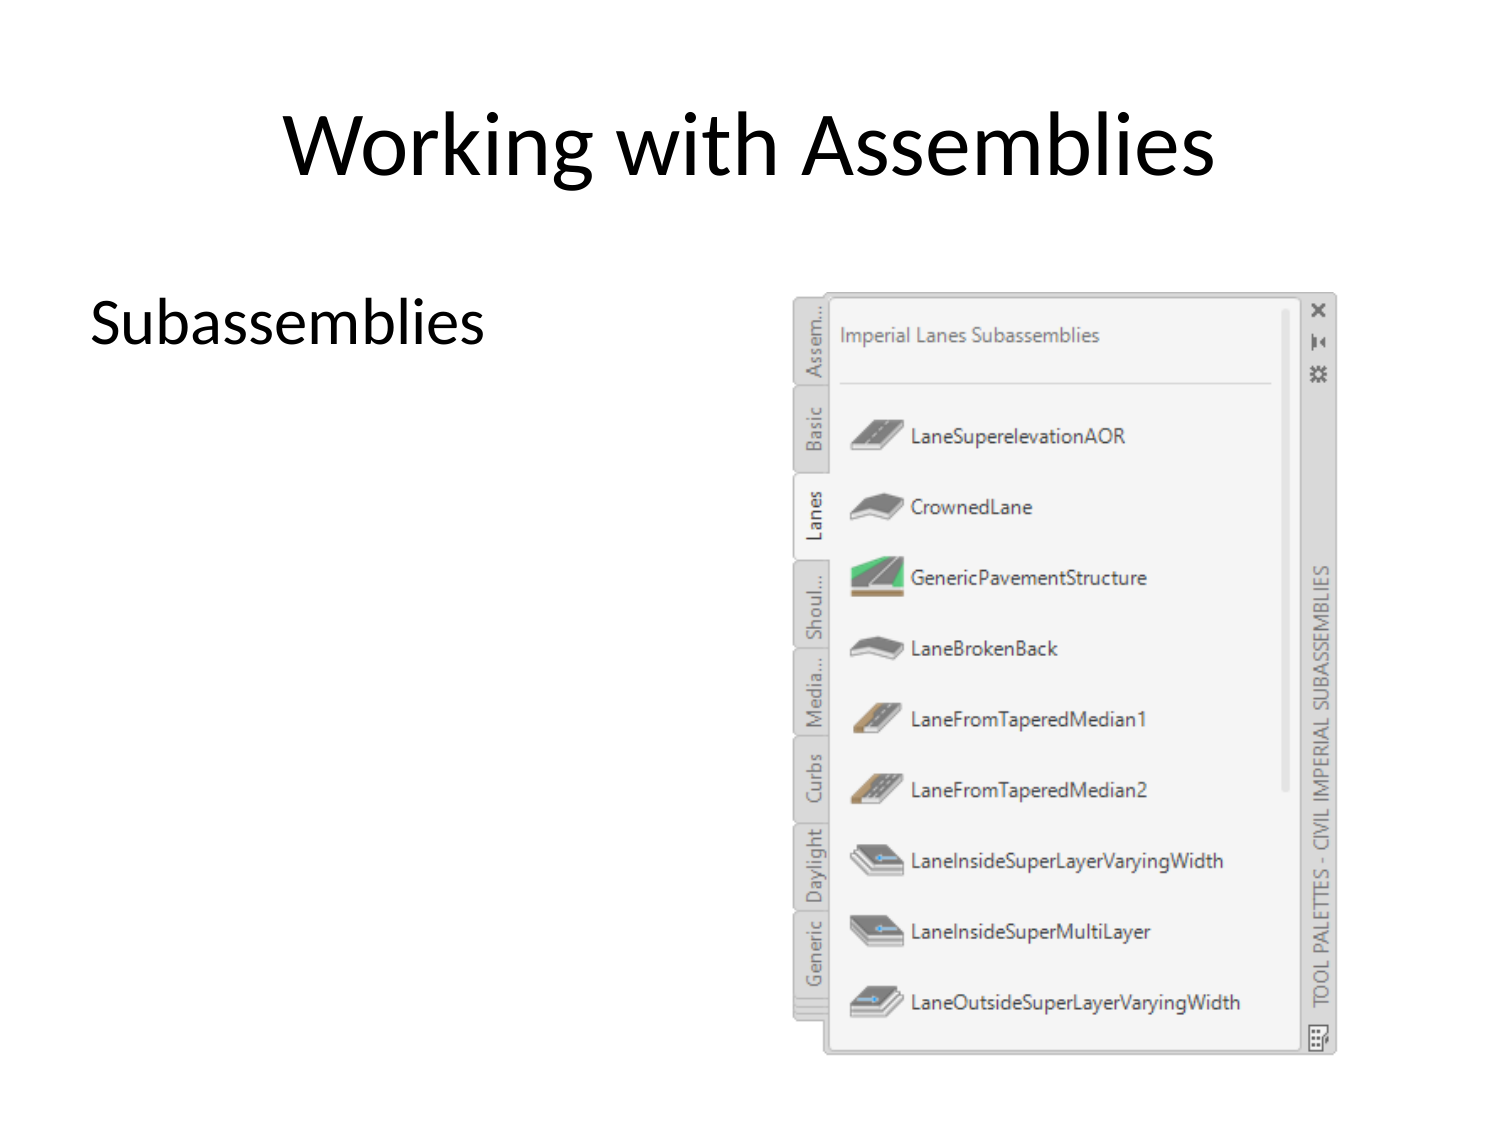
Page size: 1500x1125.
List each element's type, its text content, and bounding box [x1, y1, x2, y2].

picture [788, 292, 1340, 1057]
title Working with Assemblies [75, 45, 1425, 233]
list Subassemblies [75, 270, 1425, 763]
